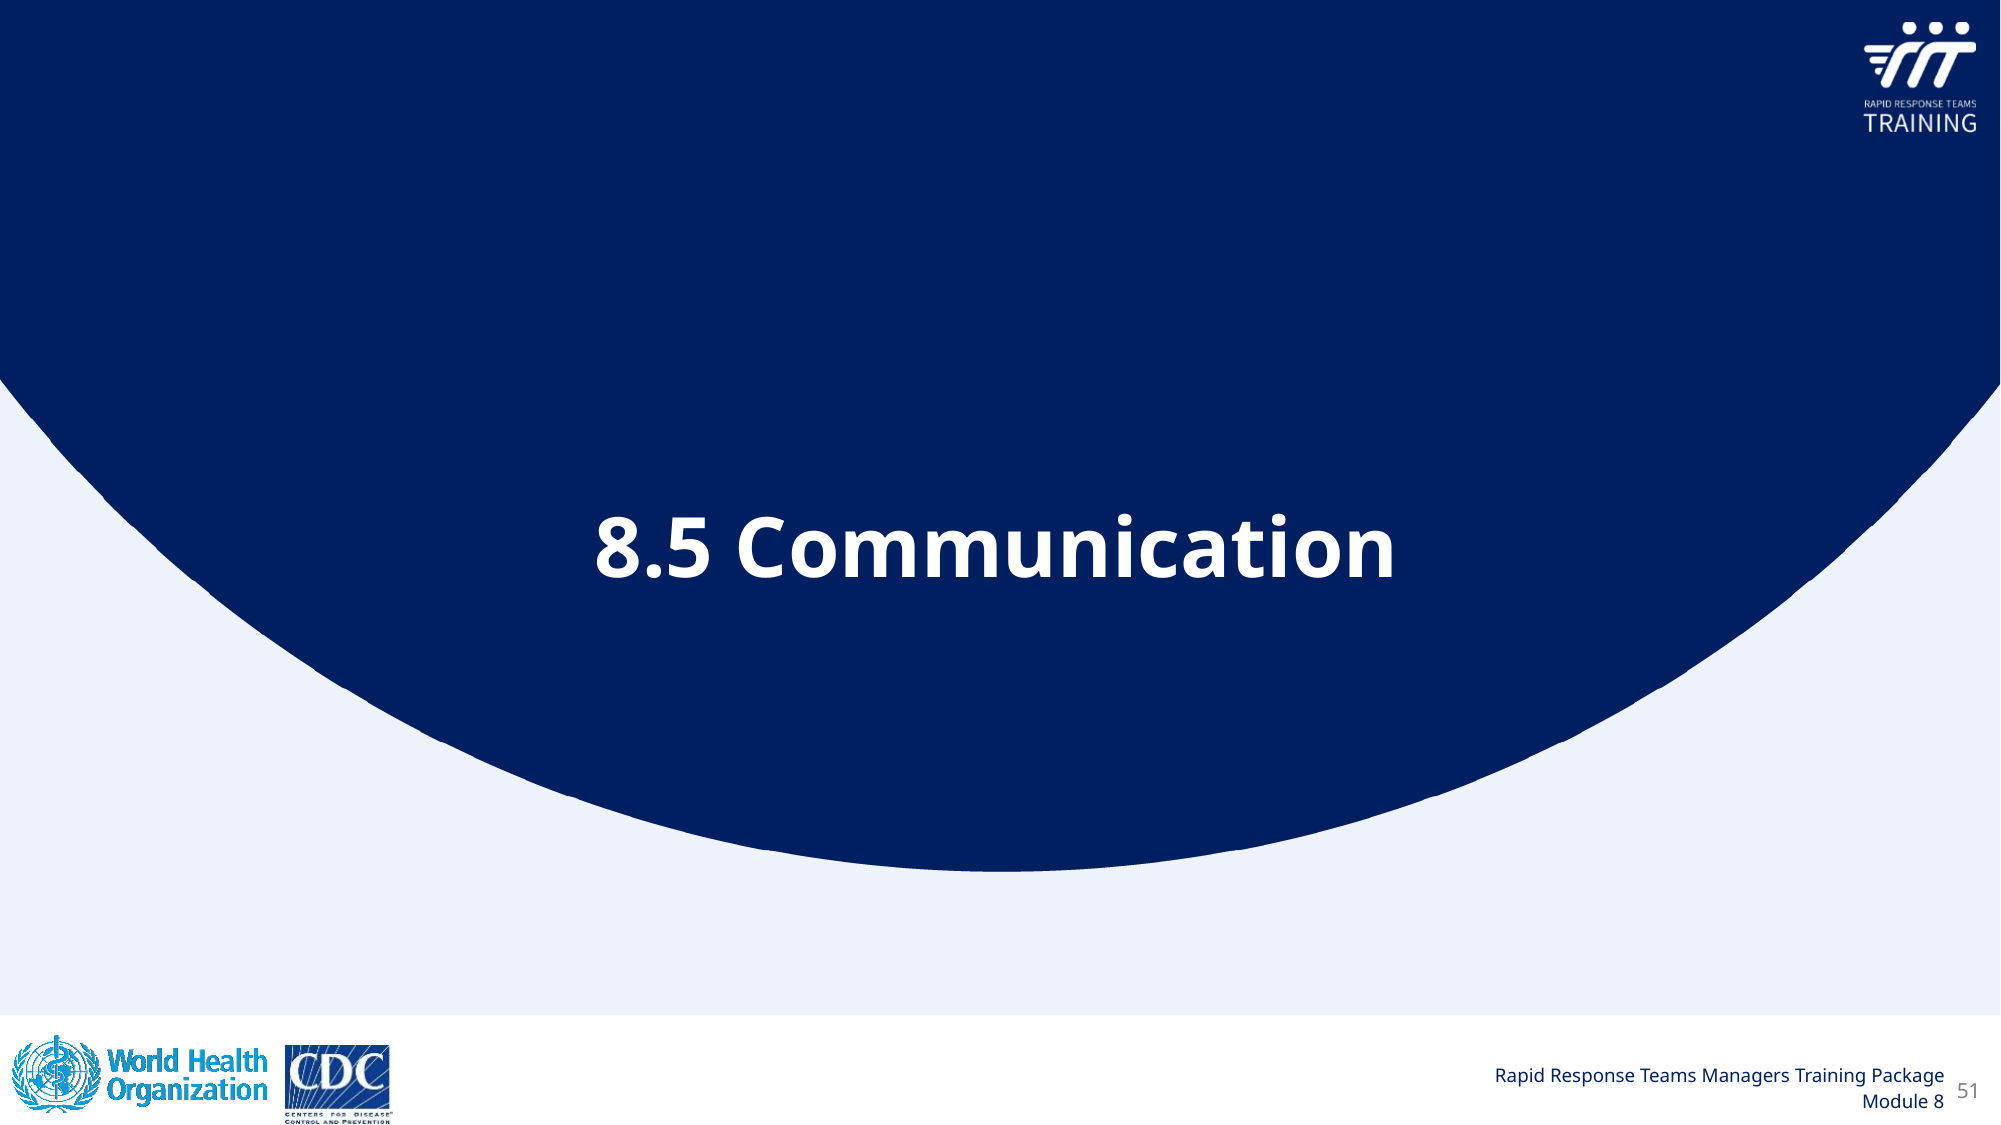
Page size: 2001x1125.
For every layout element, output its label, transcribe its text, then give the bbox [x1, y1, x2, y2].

text_box 8.5 Communication [579, 476, 1414, 602]
picture [43, 1088, 54, 1094]
picture [50, 1109, 62, 1113]
picture [12, 1035, 53, 1067]
picture [12, 1084, 46, 1113]
picture [38, 1044, 53, 1052]
picture [36, 1035, 267, 1113]
slide_number 51 [1937, 1070, 2000, 1124]
picture [285, 1045, 393, 1124]
picture [46, 1056, 54, 1061]
picture [38, 1092, 54, 1100]
picture [0, 0, 2001, 904]
picture [34, 1058, 41, 1077]
picture [28, 1054, 36, 1077]
